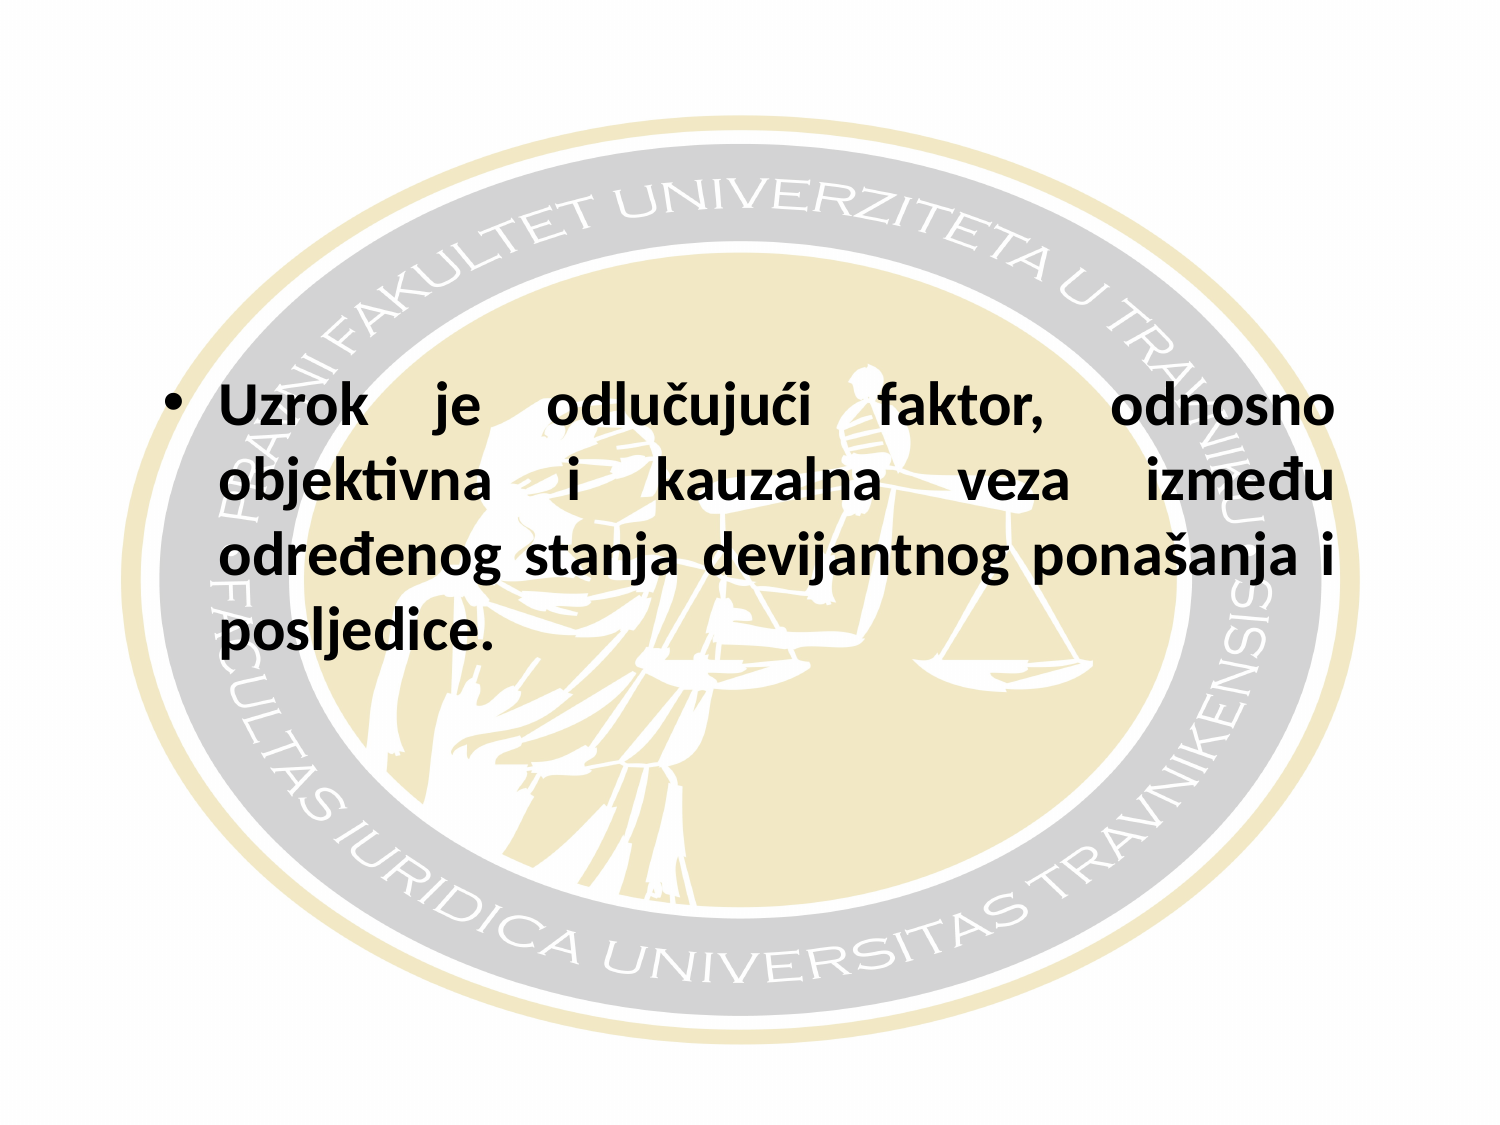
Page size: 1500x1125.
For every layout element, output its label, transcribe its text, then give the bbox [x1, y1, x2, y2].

list Uzrok je odlučujući faktor, odnosno objektivna i kauzalna veza između određenog stanja devijantnog ponašanja i posljedice. [147, 255, 1353, 1103]
